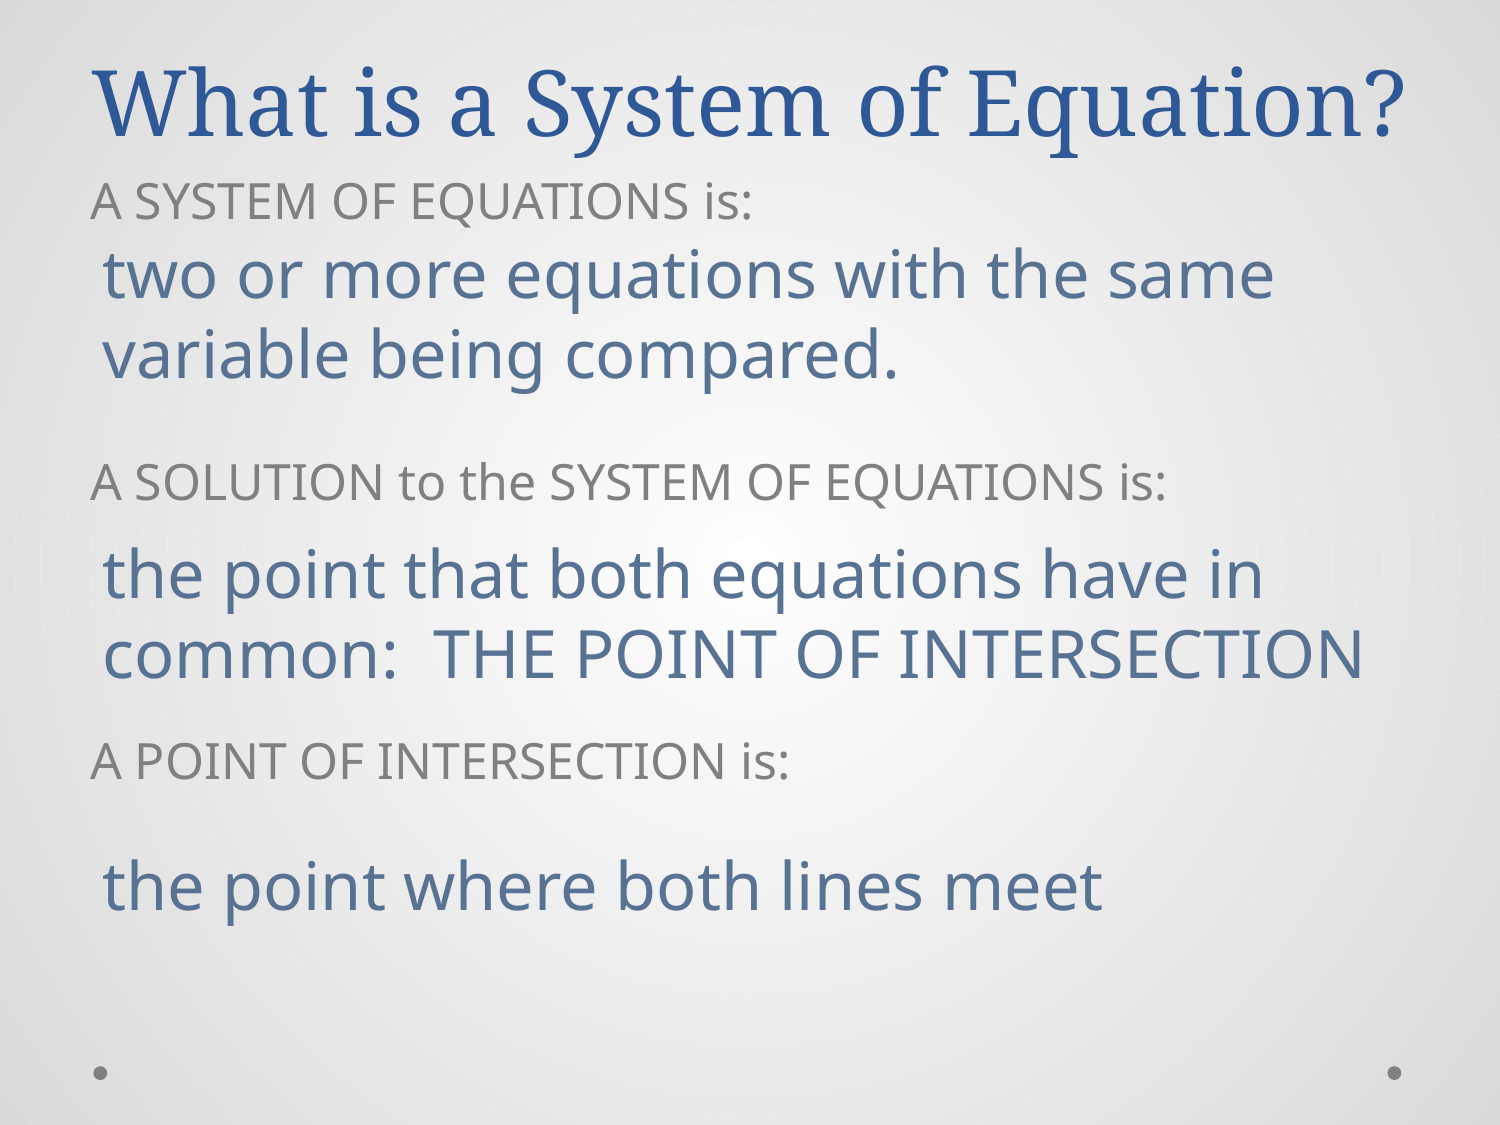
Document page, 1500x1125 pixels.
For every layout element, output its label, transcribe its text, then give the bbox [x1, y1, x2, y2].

title What is a System of Equation? [75, 0, 1425, 162]
text_box the point where both lines meet [87, 836, 1400, 931]
text_box the point that both equations have in common: THE POINT OF INTERSECTION [87, 524, 1400, 700]
text_box two or more equations with the same variable being compared. [87, 224, 1463, 400]
list A SYSTEM OF EQUATIONS is: A SOLUTION to the SYSTEM OF EQUATIONS is: A POINT OF INTERSECTION is: [75, 162, 1425, 1005]
